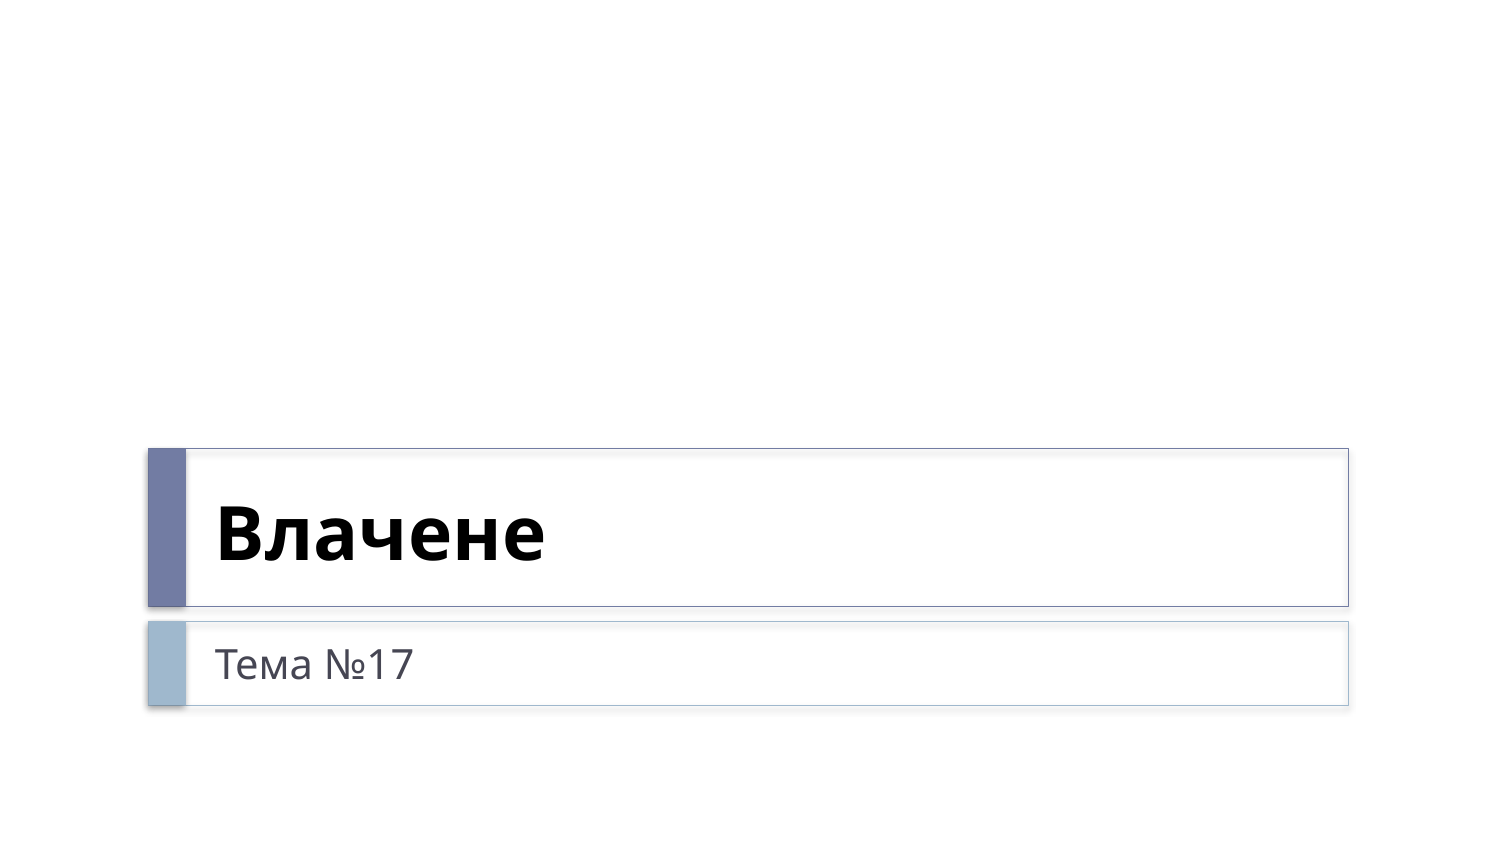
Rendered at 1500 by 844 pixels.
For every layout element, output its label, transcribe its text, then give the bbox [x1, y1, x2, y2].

subtitle Тема №17 [200, 630, 1325, 697]
title Влачене [200, 478, 1325, 600]
